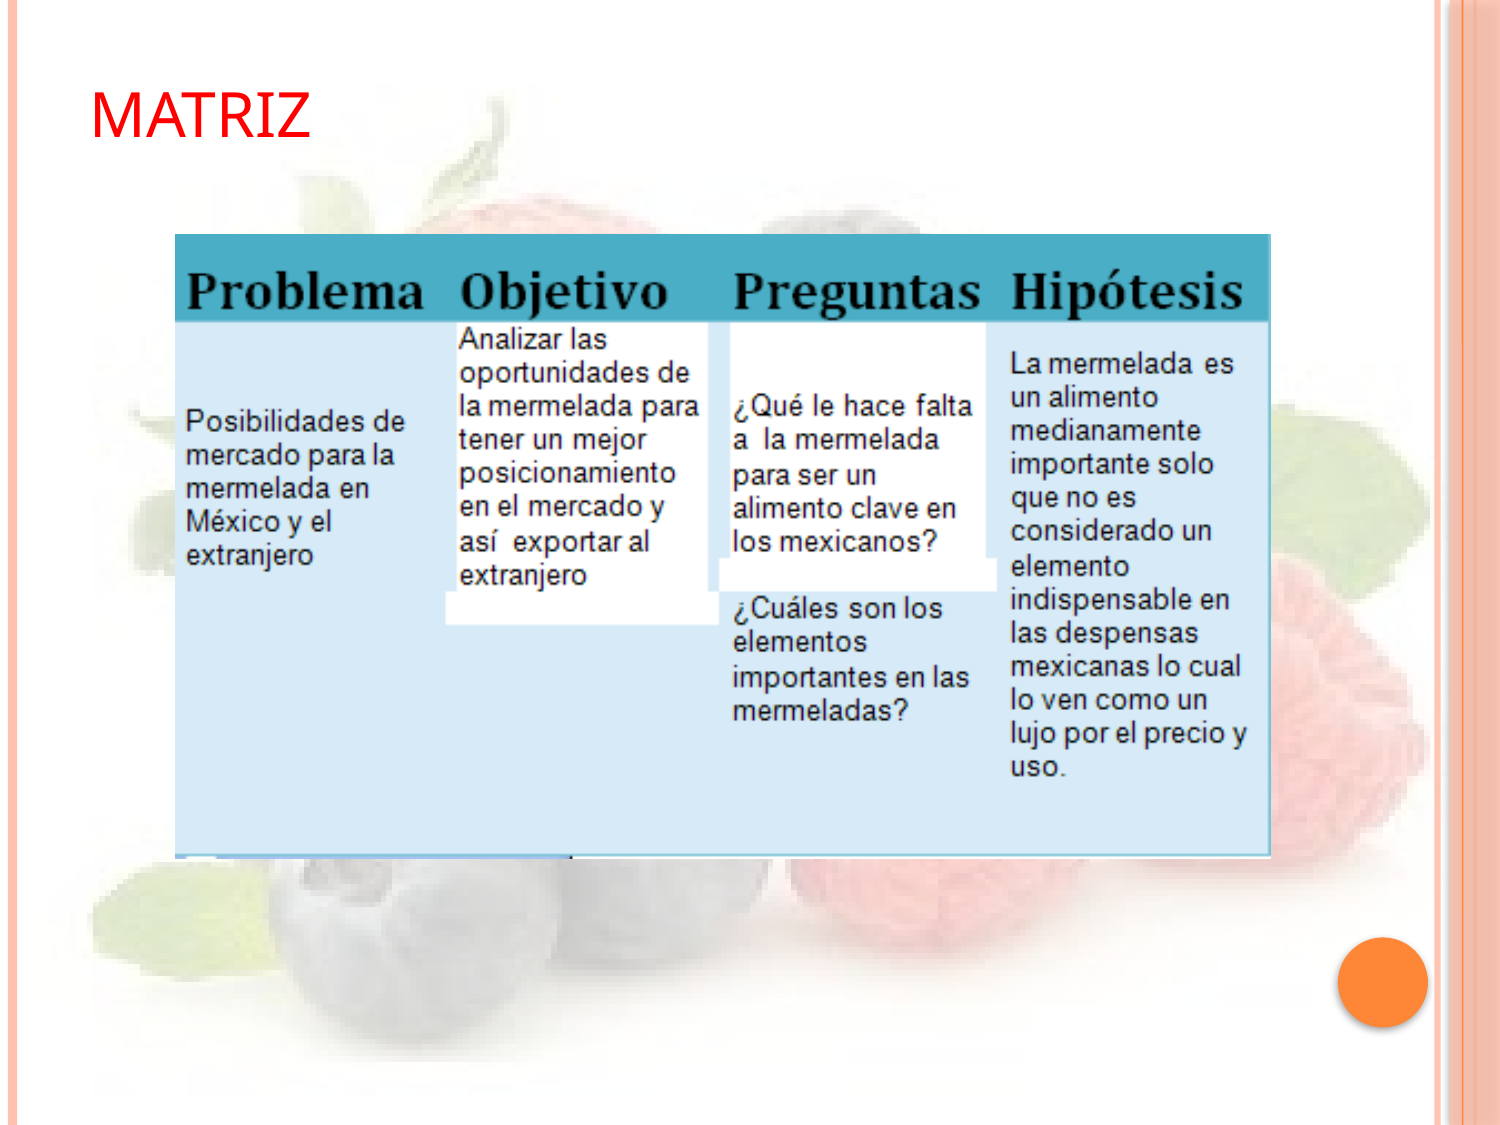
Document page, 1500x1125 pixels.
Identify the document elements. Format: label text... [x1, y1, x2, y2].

title Matriz [75, 45, 1300, 233]
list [175, 233, 1271, 859]
